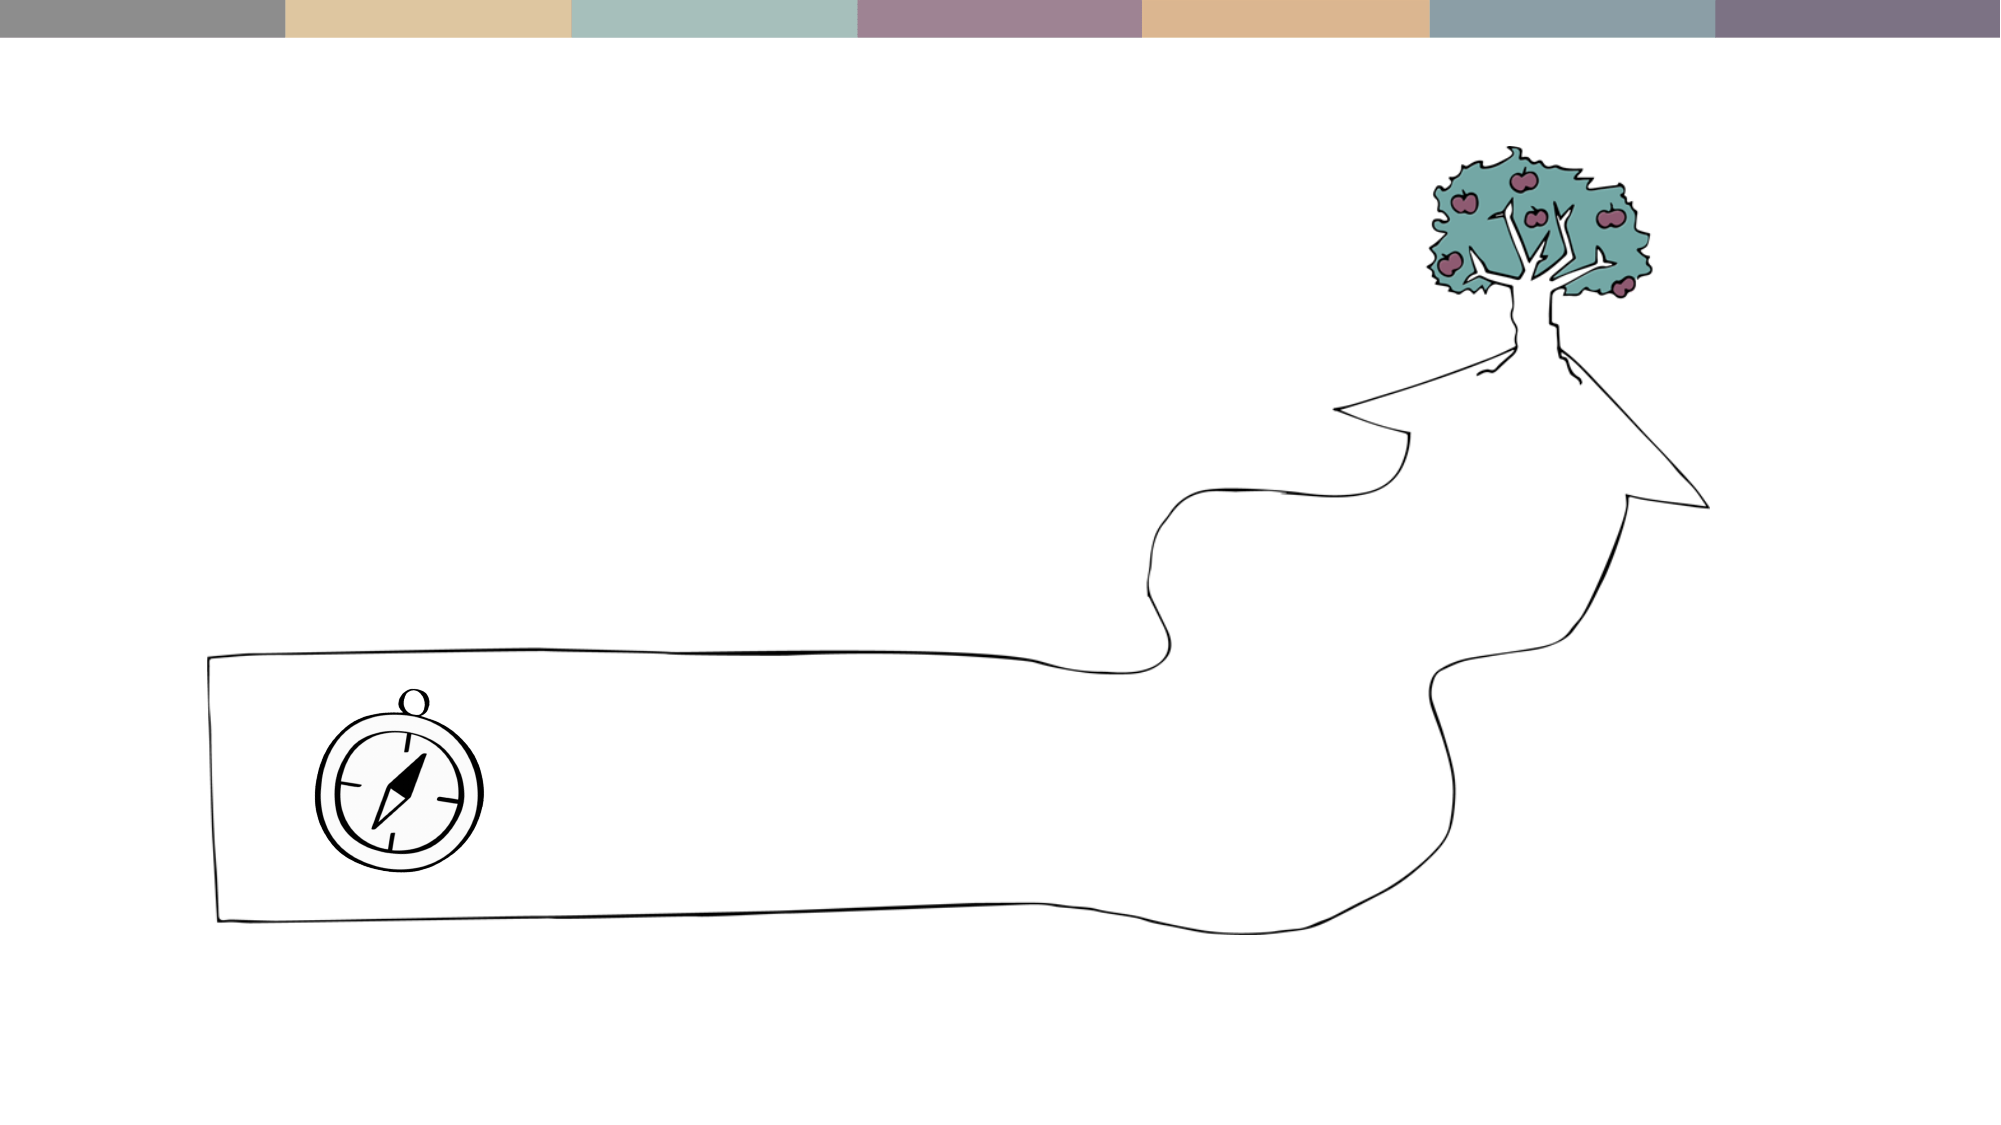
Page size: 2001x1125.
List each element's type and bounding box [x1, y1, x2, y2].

picture [0, 0, 2000, 38]
picture [206, 146, 1710, 936]
